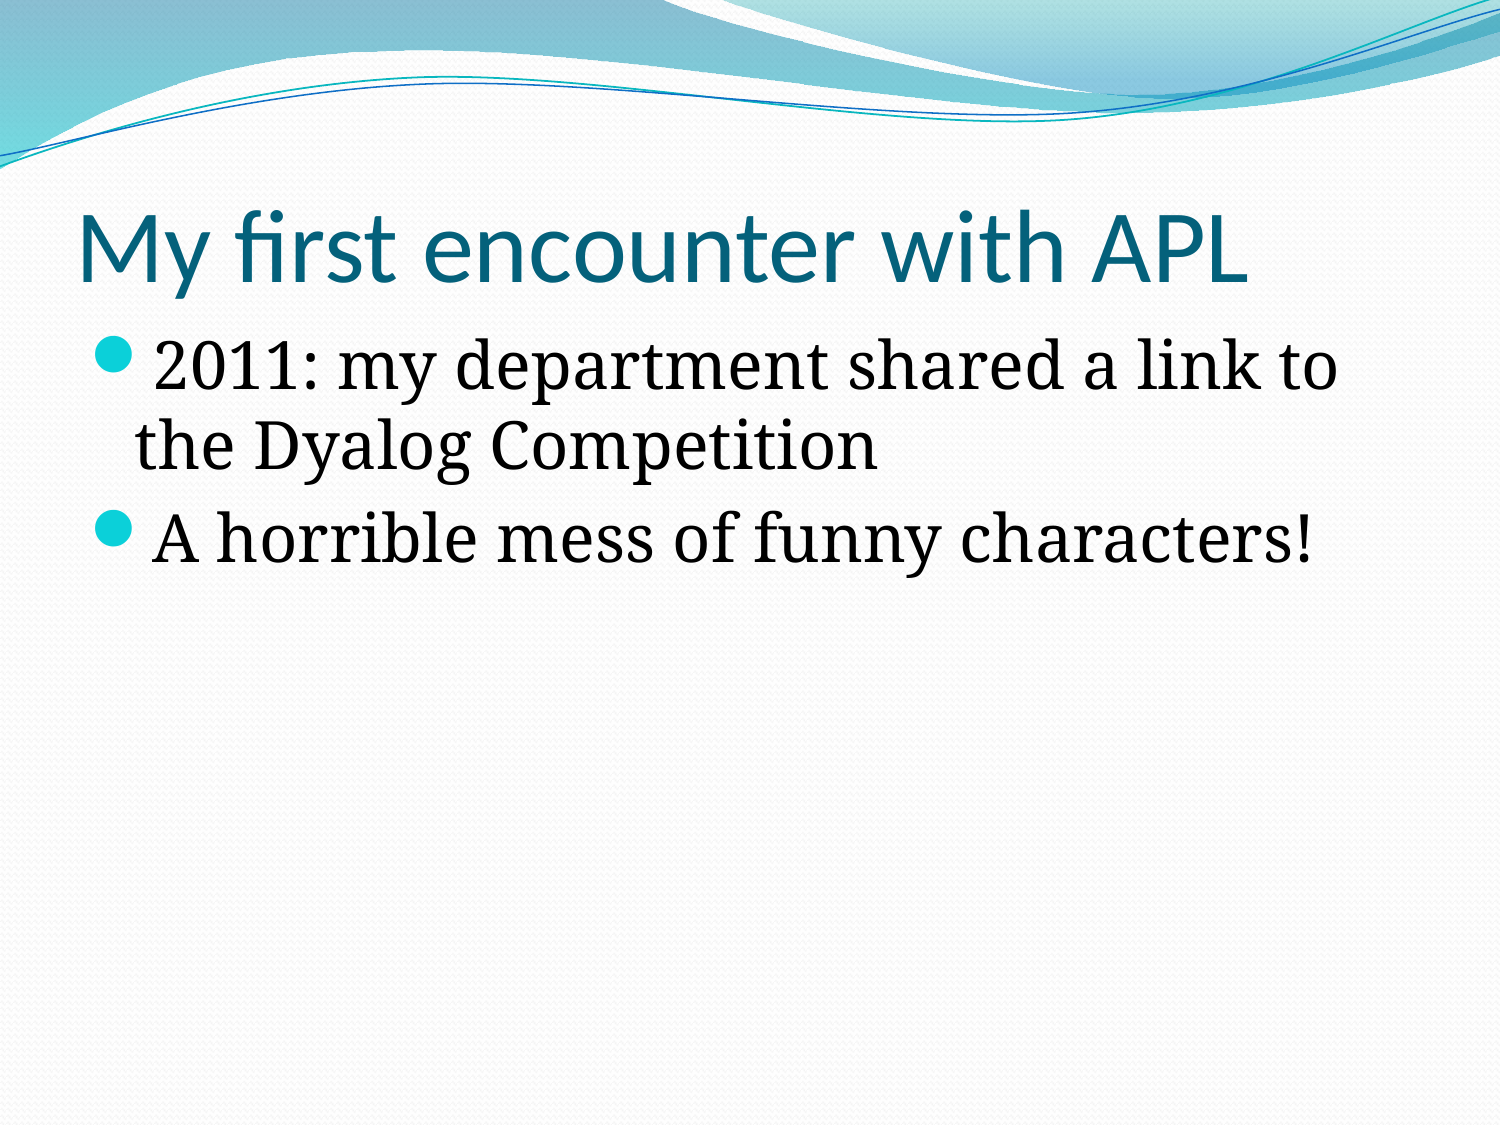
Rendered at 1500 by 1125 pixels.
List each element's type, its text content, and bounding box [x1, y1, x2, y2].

title My first encounter with APL [75, 115, 1425, 303]
list 2011: my department shared a link to the Dyalog Competition A horrible mess of funny characters! [75, 314, 1412, 1043]
